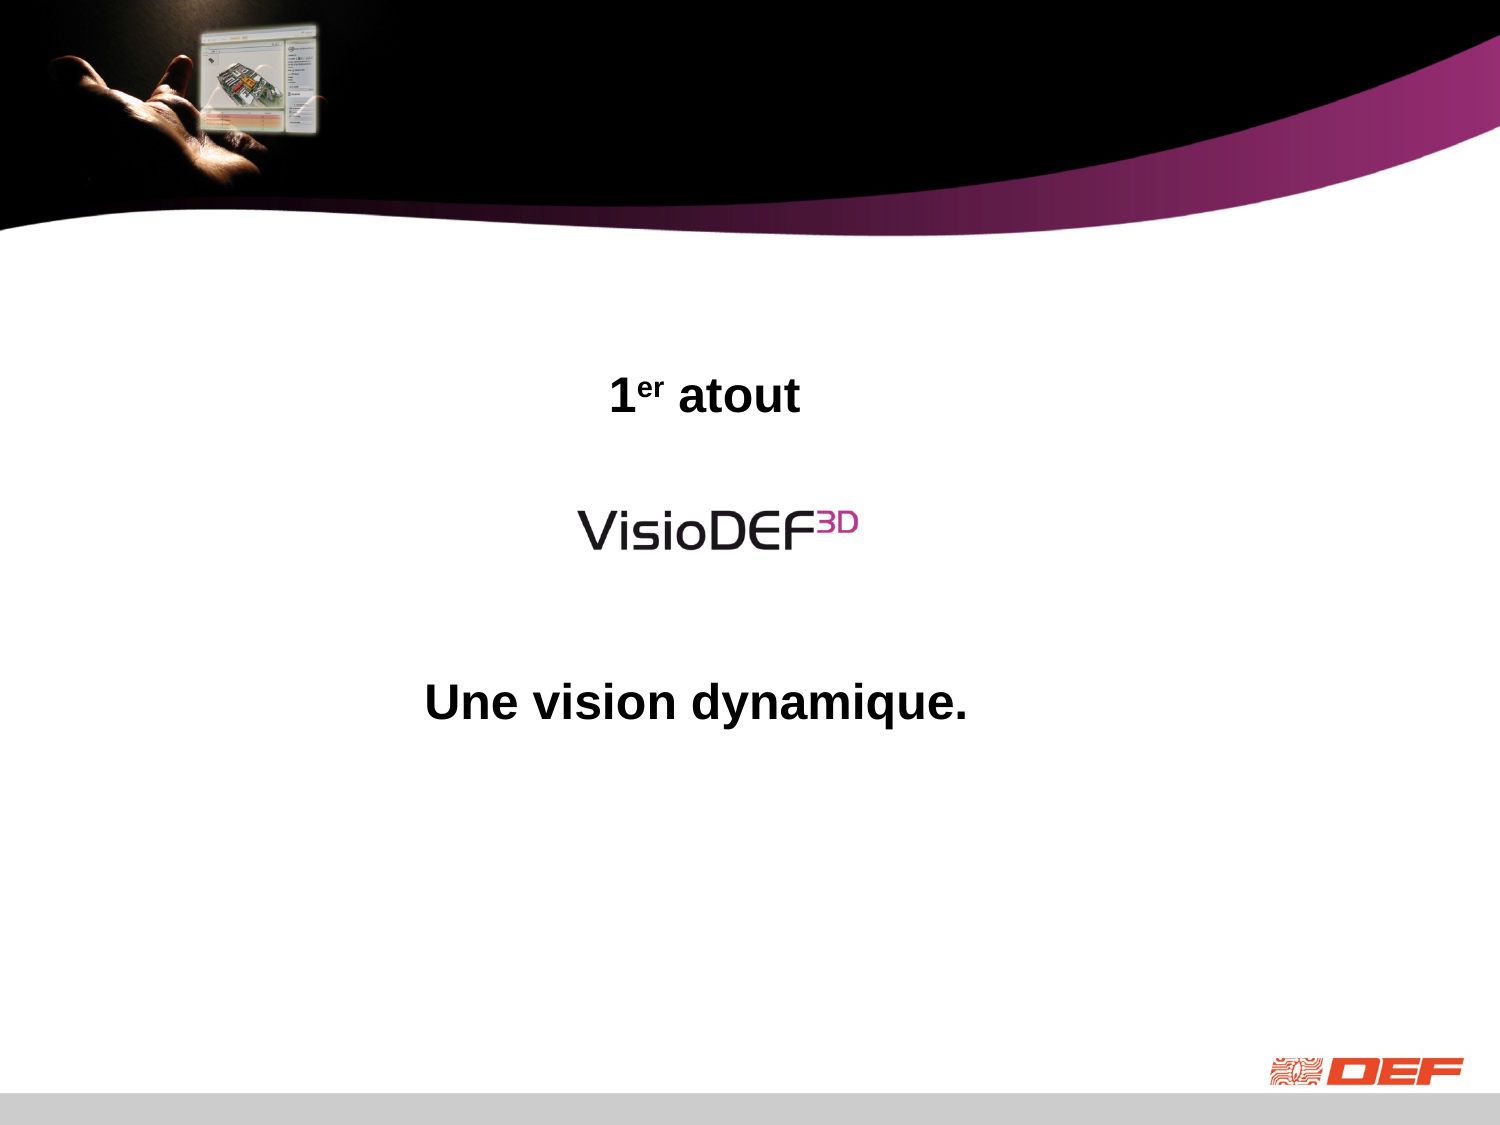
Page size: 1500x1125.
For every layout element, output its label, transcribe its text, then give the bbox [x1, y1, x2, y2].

text_box 1er atout [419, 361, 999, 468]
text_box Une vision dynamique. [88, 668, 1341, 775]
picture [0, 0, 1500, 1125]
